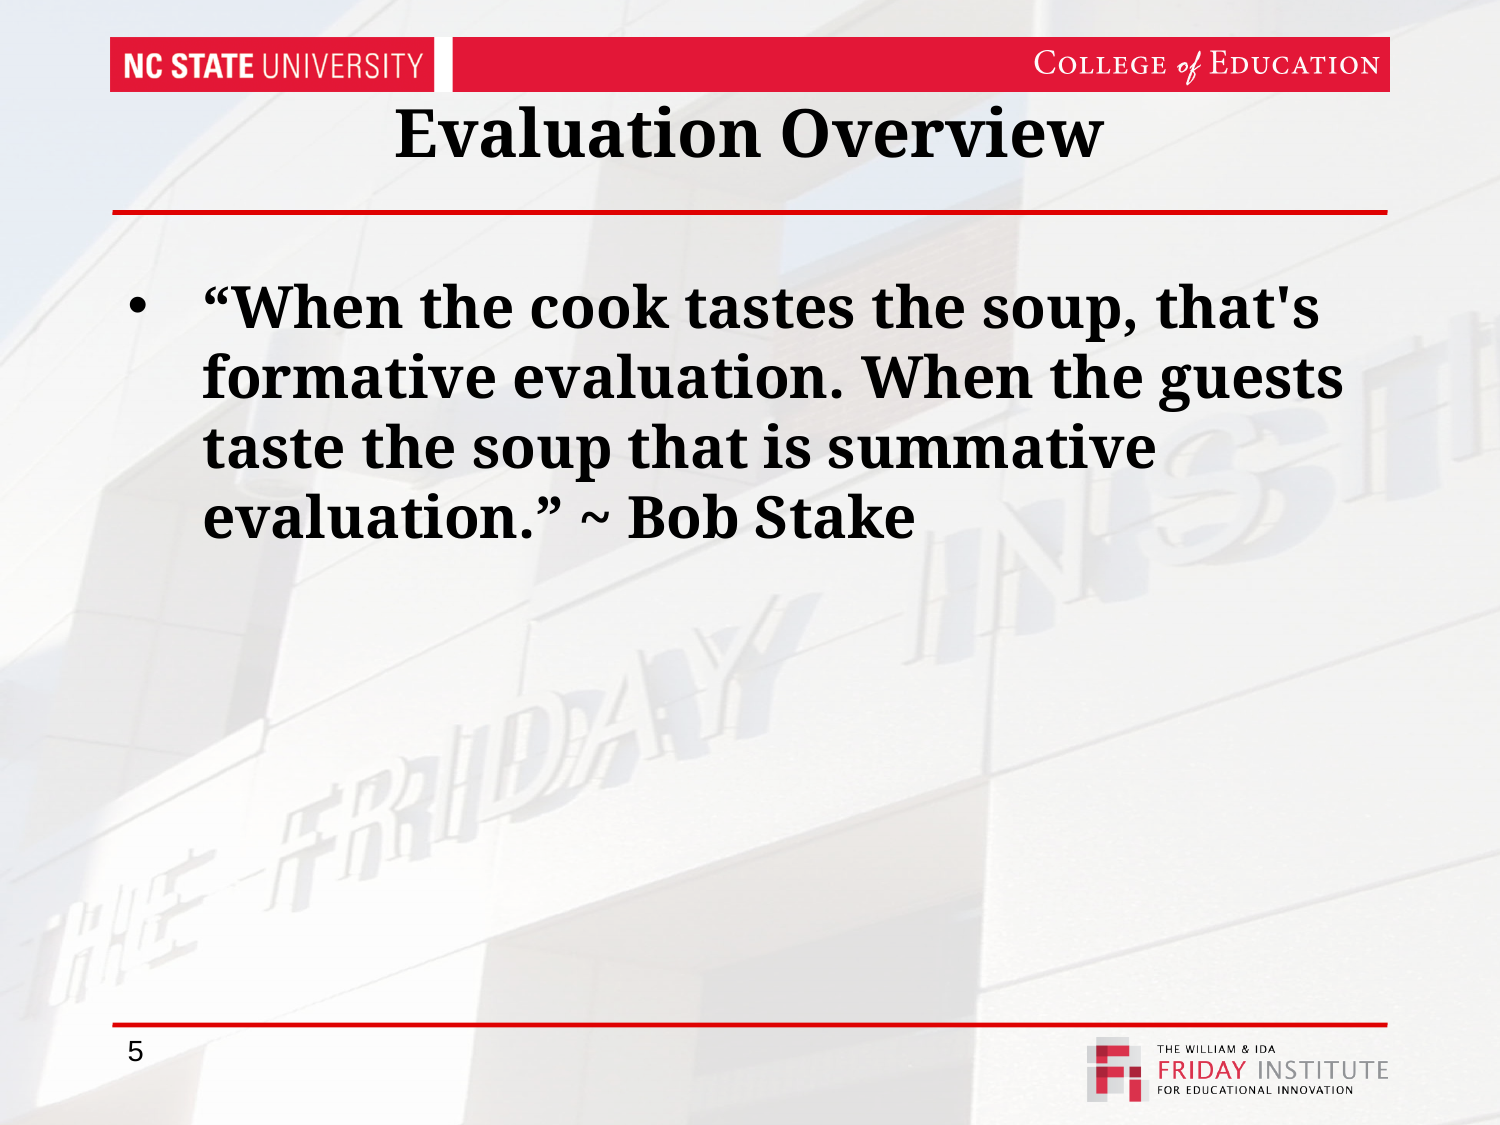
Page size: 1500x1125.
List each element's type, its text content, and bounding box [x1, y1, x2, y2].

list “When the cook tastes the soup, that's formative evaluation. When the guests taste the soup that is summative evaluation.” ~ Bob Stake [112, 262, 1388, 963]
title Evaluation Overview [112, 37, 1388, 226]
slide_number 5 [112, 1024, 326, 1101]
picture [1087, 1037, 1388, 1102]
